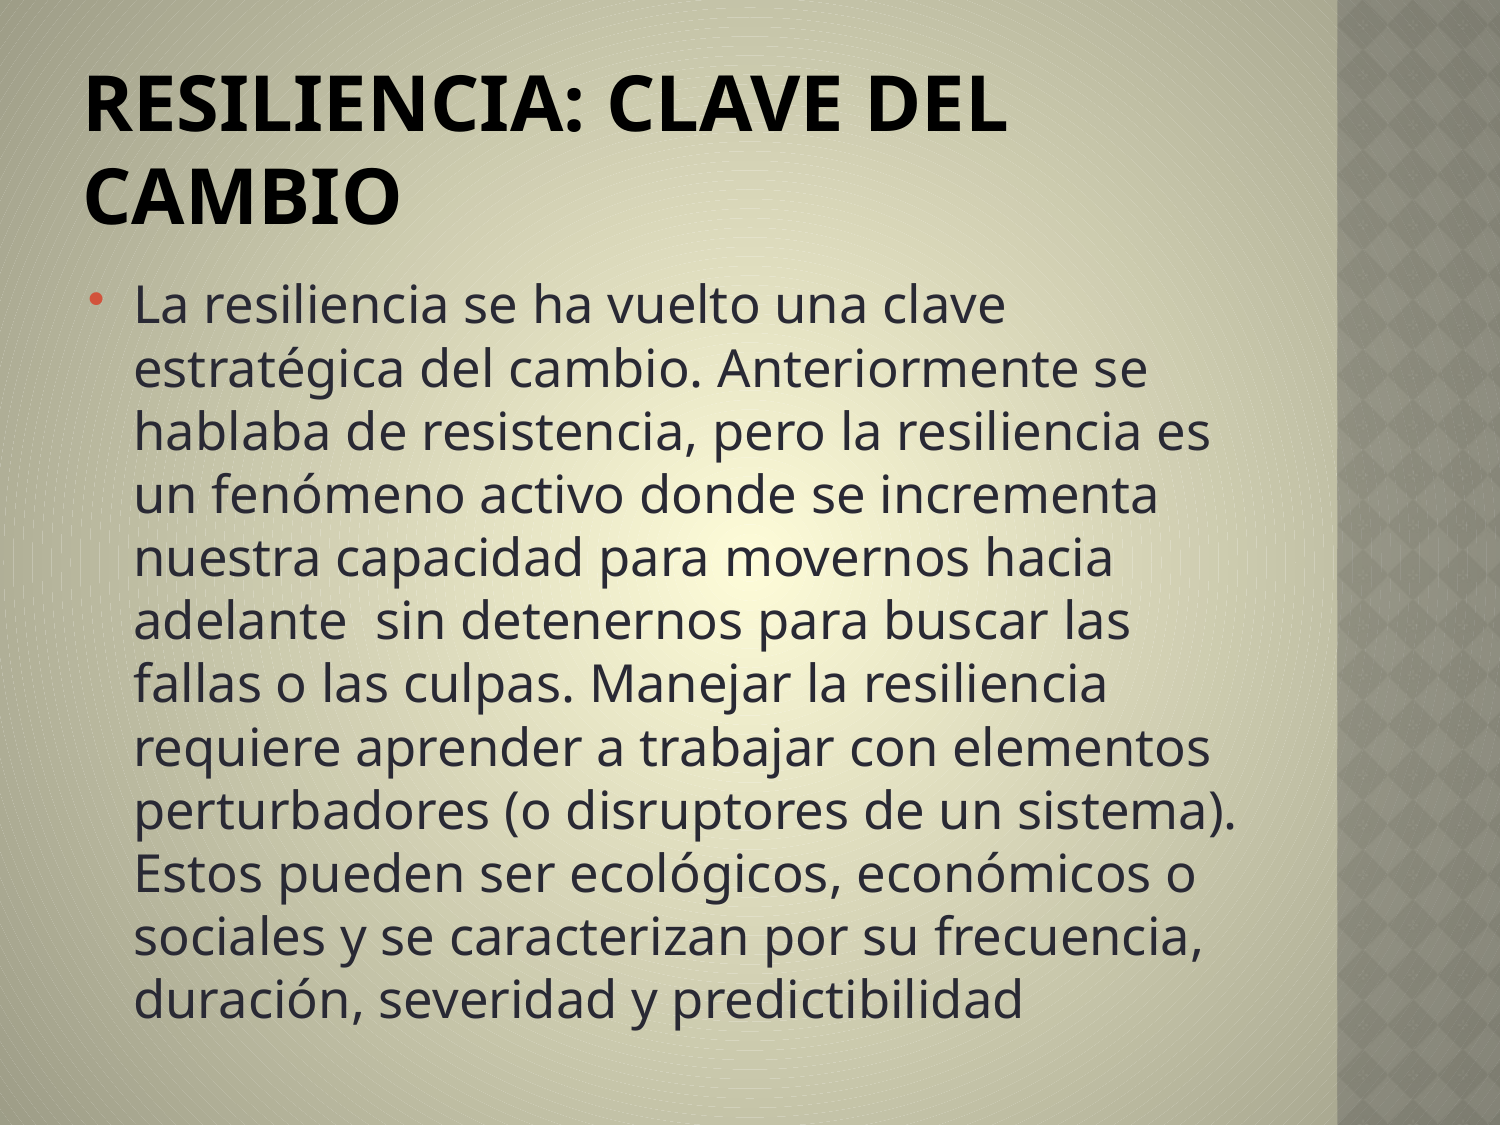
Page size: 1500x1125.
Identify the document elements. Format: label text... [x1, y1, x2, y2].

title RESILIENCIA: clave del cambio [75, 52, 1263, 240]
list La resiliencia se ha vuelto una clave estratégica del cambio. Anteriormente se hablaba de resistencia, pero la resiliencia es un fenómeno activo donde se incrementa nuestra capacidad para movernos hacia adelante sin detenernos para buscar las fallas o las culpas. Manejar la resiliencia requiere aprender a trabajar con elementos perturbadores (o disruptores de un sistema). Estos pueden ser ecológicos, económicos o sociales y se caracterizan por su frecuencia, duración, severidad y predictibilidad [75, 264, 1263, 1059]
